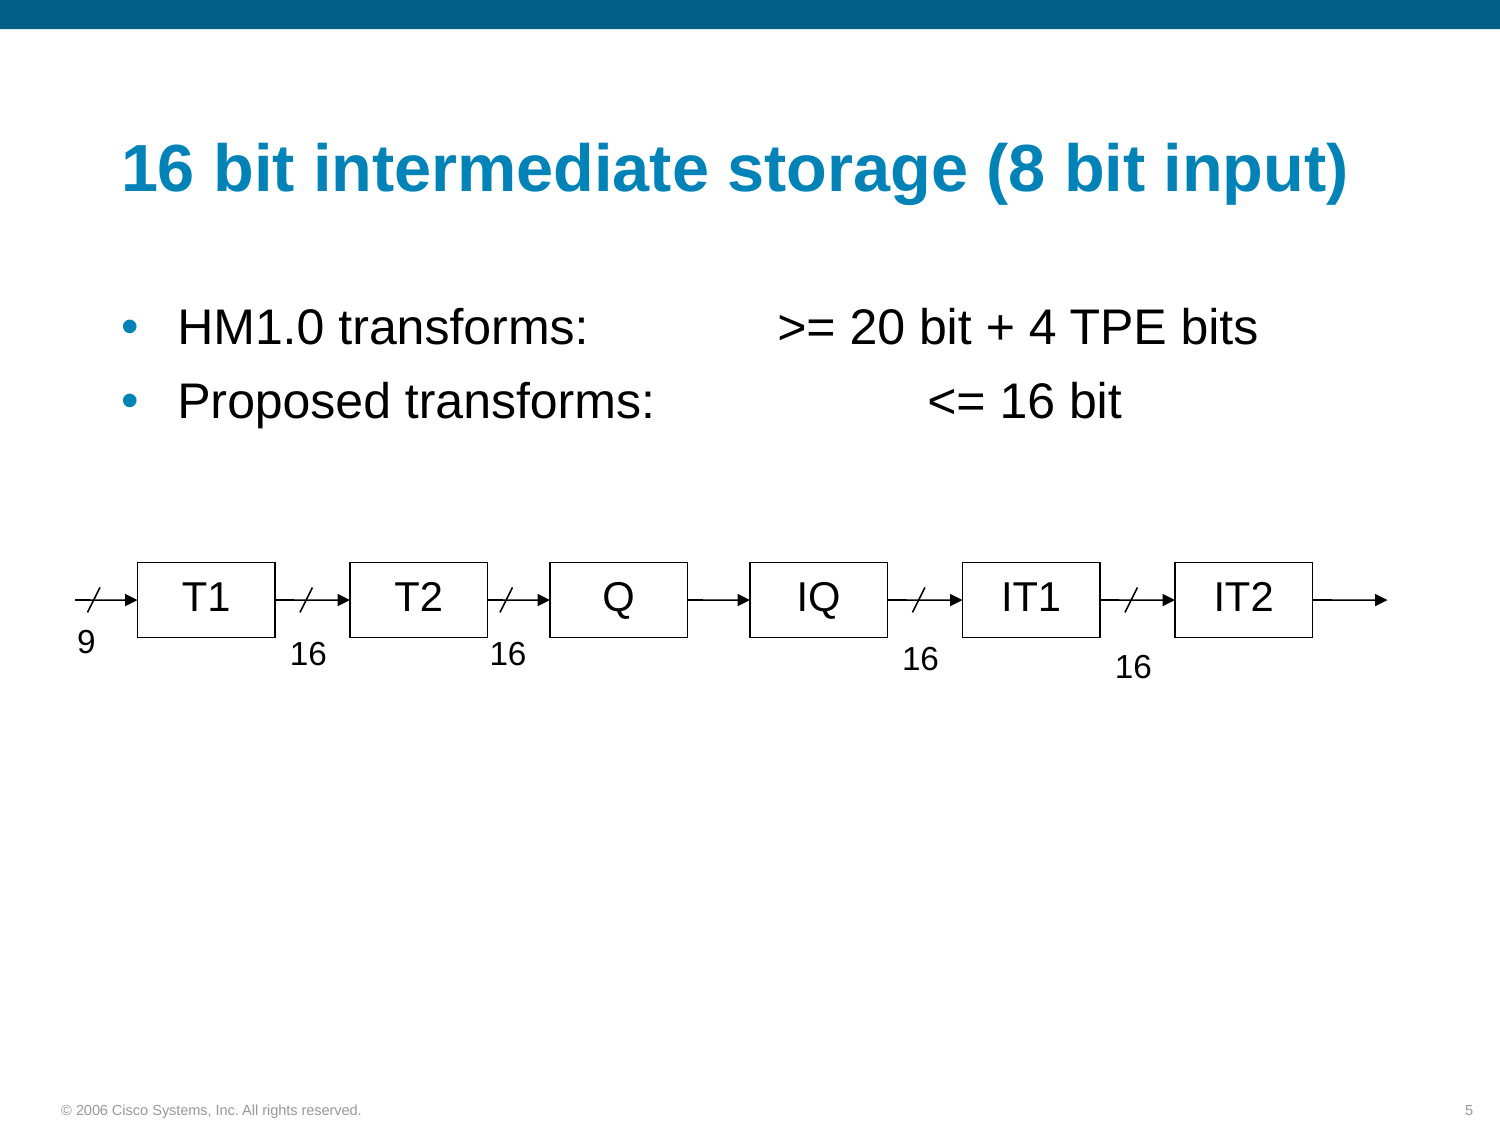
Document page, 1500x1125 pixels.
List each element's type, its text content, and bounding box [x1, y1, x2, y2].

title 16 bit intermediate storage (8 bit input) [107, 74, 1444, 213]
list HM1.0 transforms: >= 20 bit + 4 TPE bits Proposed transforms: <= 16 bit [107, 291, 1411, 879]
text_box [62, 562, 1388, 693]
